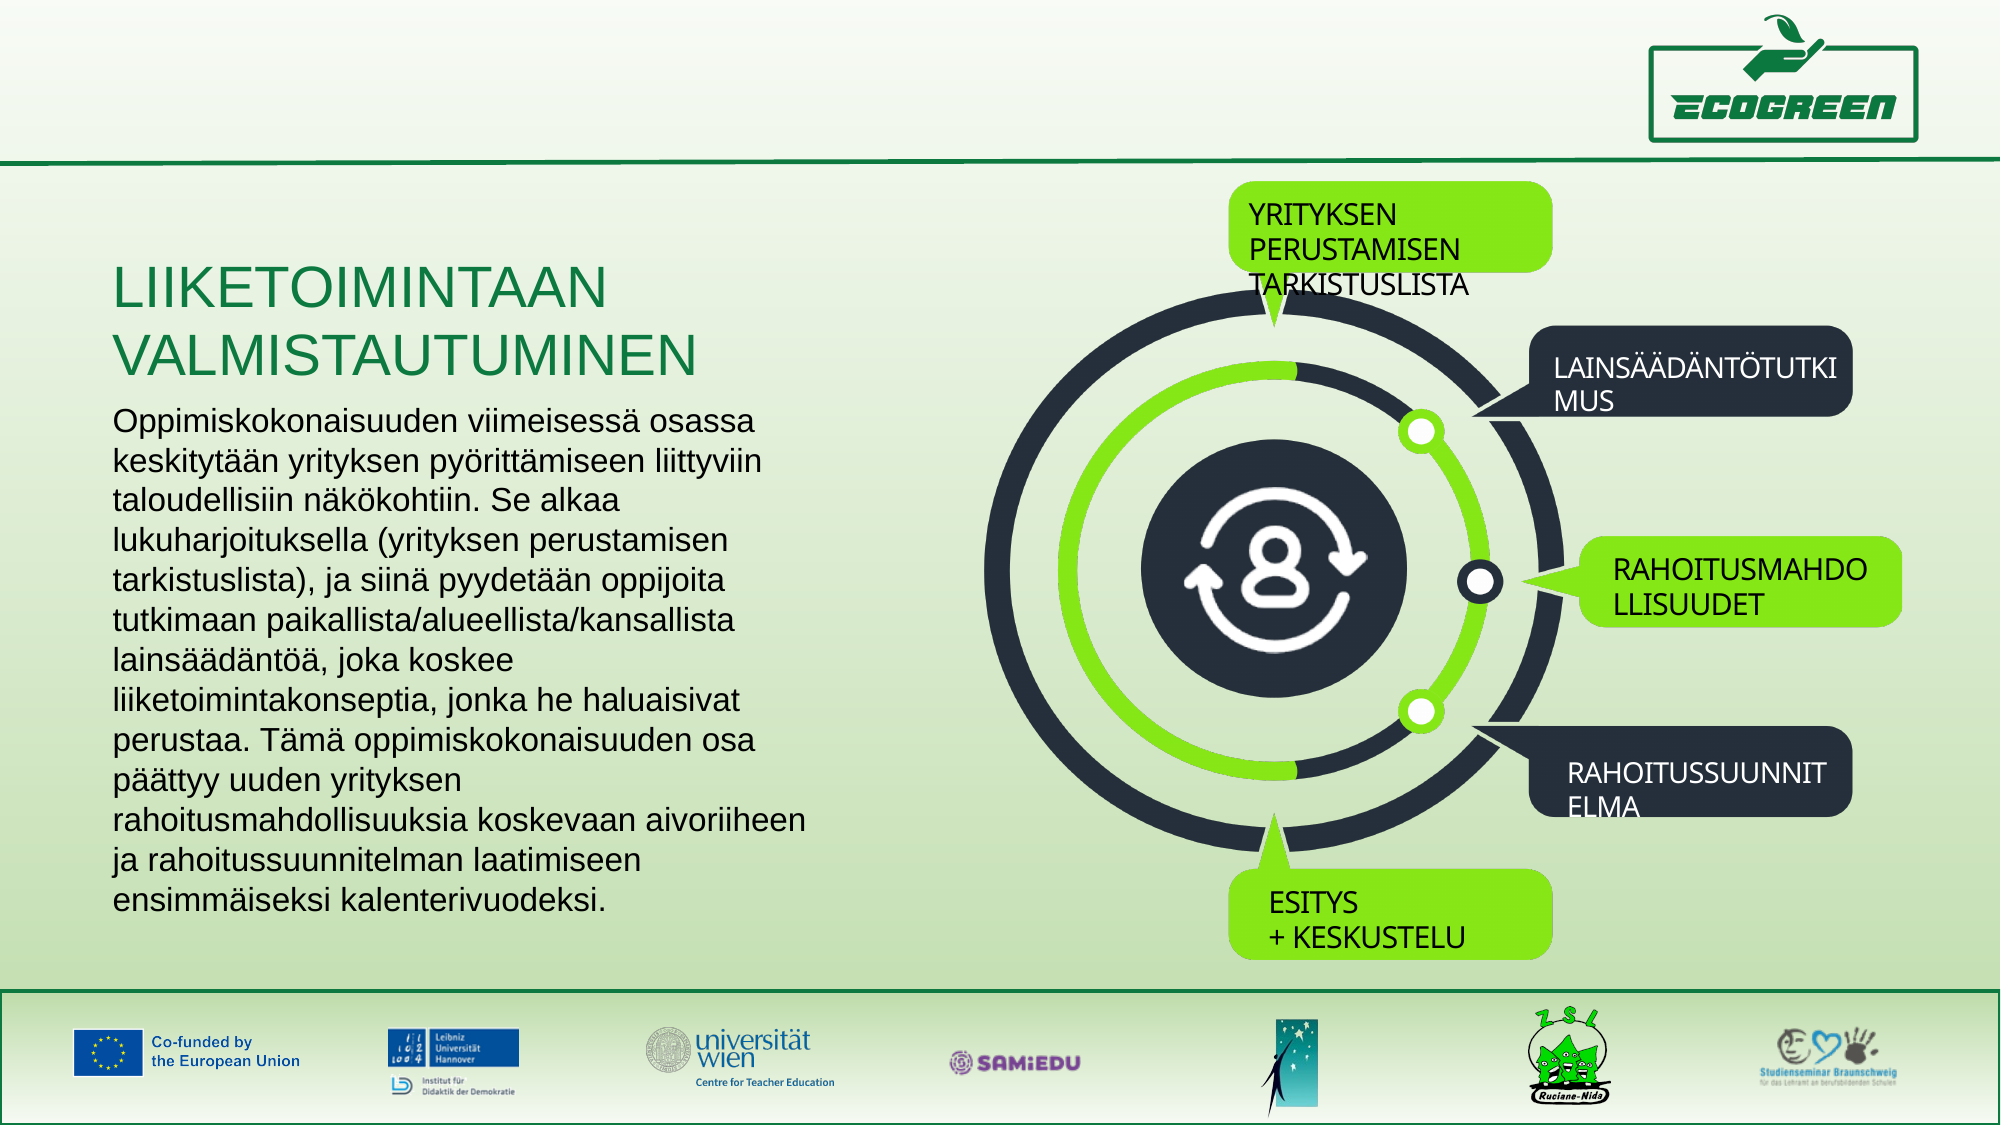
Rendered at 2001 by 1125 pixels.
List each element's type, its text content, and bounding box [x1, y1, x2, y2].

picture [388, 1022, 519, 1103]
text_box LIIKETOIMINTAAN VALMISTAUTUMINEN [112, 250, 965, 387]
picture [1259, 1018, 1330, 1125]
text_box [965, 181, 1903, 960]
picture [945, 1047, 1087, 1079]
picture [71, 1027, 317, 1079]
picture [1755, 1022, 1902, 1091]
picture [1528, 1006, 1611, 1105]
text_box Oppimiskokonaisuuden viimeisessä osassa keskitytään yrityksen pyörittämiseen liittyviin taloudellisiin näkökohtiin. Se alkaa lukuharjoituksella (yrityksen perustamisen tarkistuslista), ja siinä pyydetään oppijoita tutkimaan paikallista/alueellista/kansallista lainsäädäntöä, joka koskee liiketoimintakonseptia, jonka he haluaisivat perustaa. Tämä oppimiskokonaisuuden osa päättyy uuden yrityksen rahoitusmahdollisuuksia koskevaan aivoriiheen ja rahoitussuunnitelman laatimiseen ensimmäiseksi kalenterivuodeksi. [112, 398, 821, 918]
picture [646, 1027, 834, 1086]
picture [1639, 0, 1928, 157]
